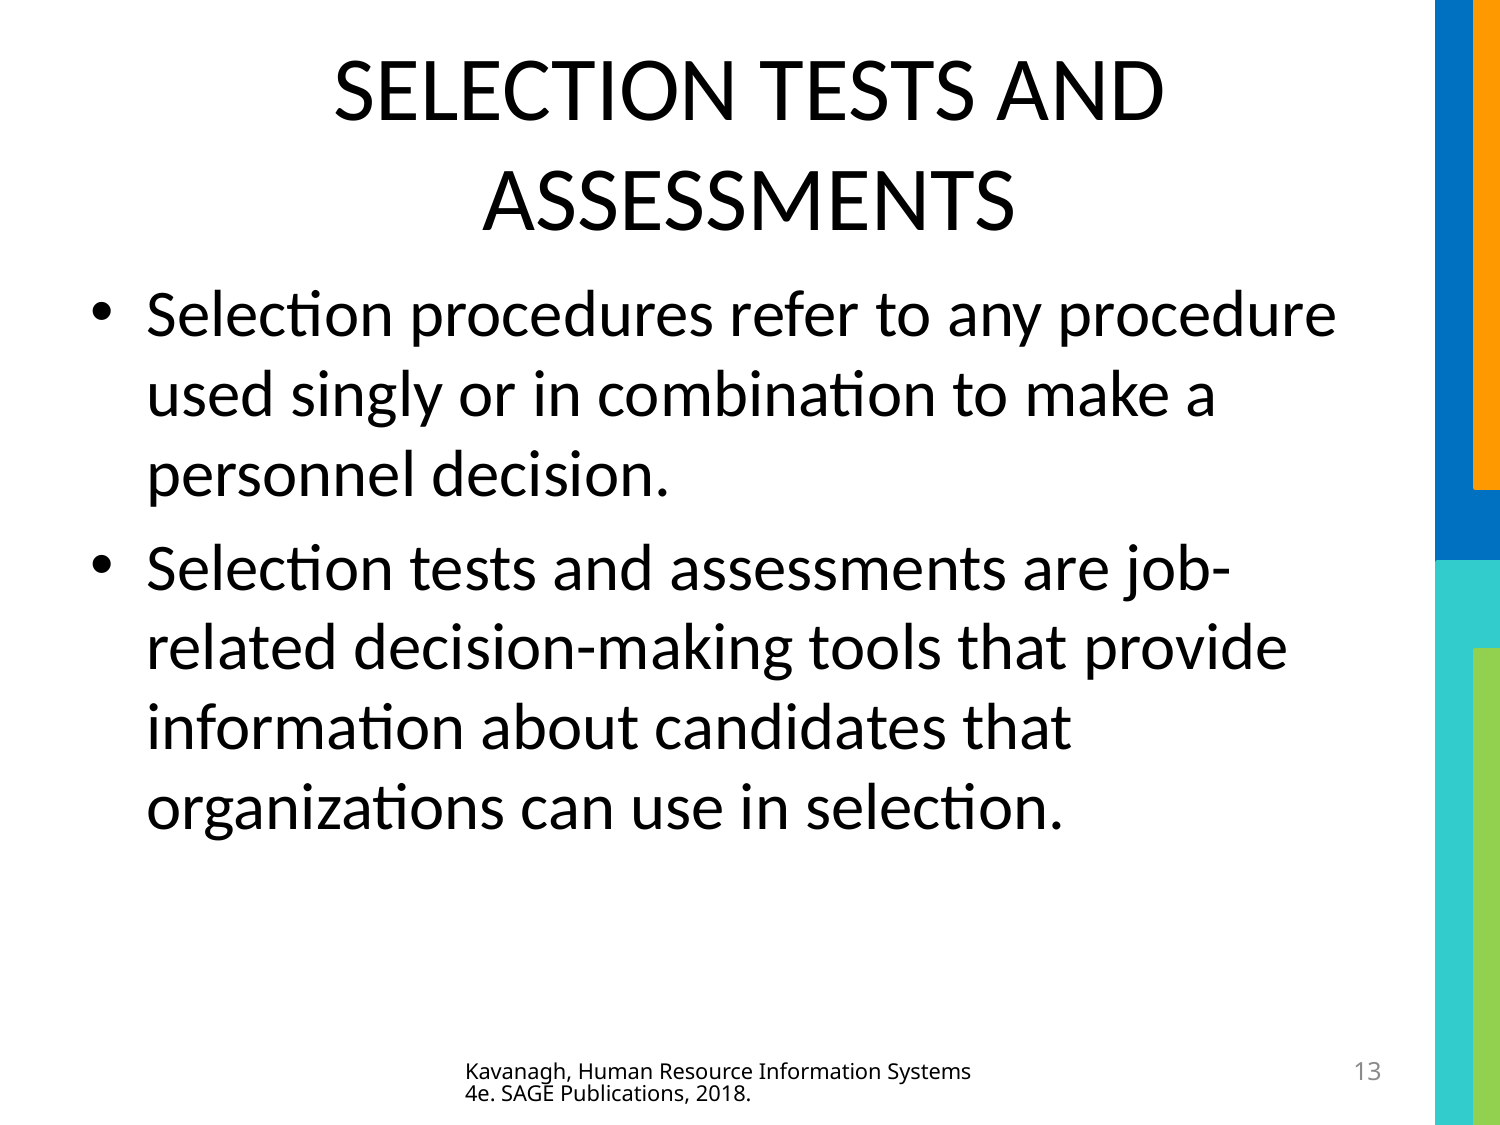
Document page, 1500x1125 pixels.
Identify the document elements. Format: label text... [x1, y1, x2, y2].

footer Kavanagh, Human Resource Information Systems 4e. SAGE Publications, 2018. [450, 1042, 1004, 1103]
title SELECTION TESTS AND ASSESSMENTS [75, 45, 1425, 233]
list Selection procedures refer to any procedure used singly or in combination to make a personnel decision. Selection tests and assessments are job-related decision-making tools that provide information about candidates that organizations can use in selection. [75, 262, 1425, 1005]
slide_number 13 [1059, 1042, 1397, 1103]
